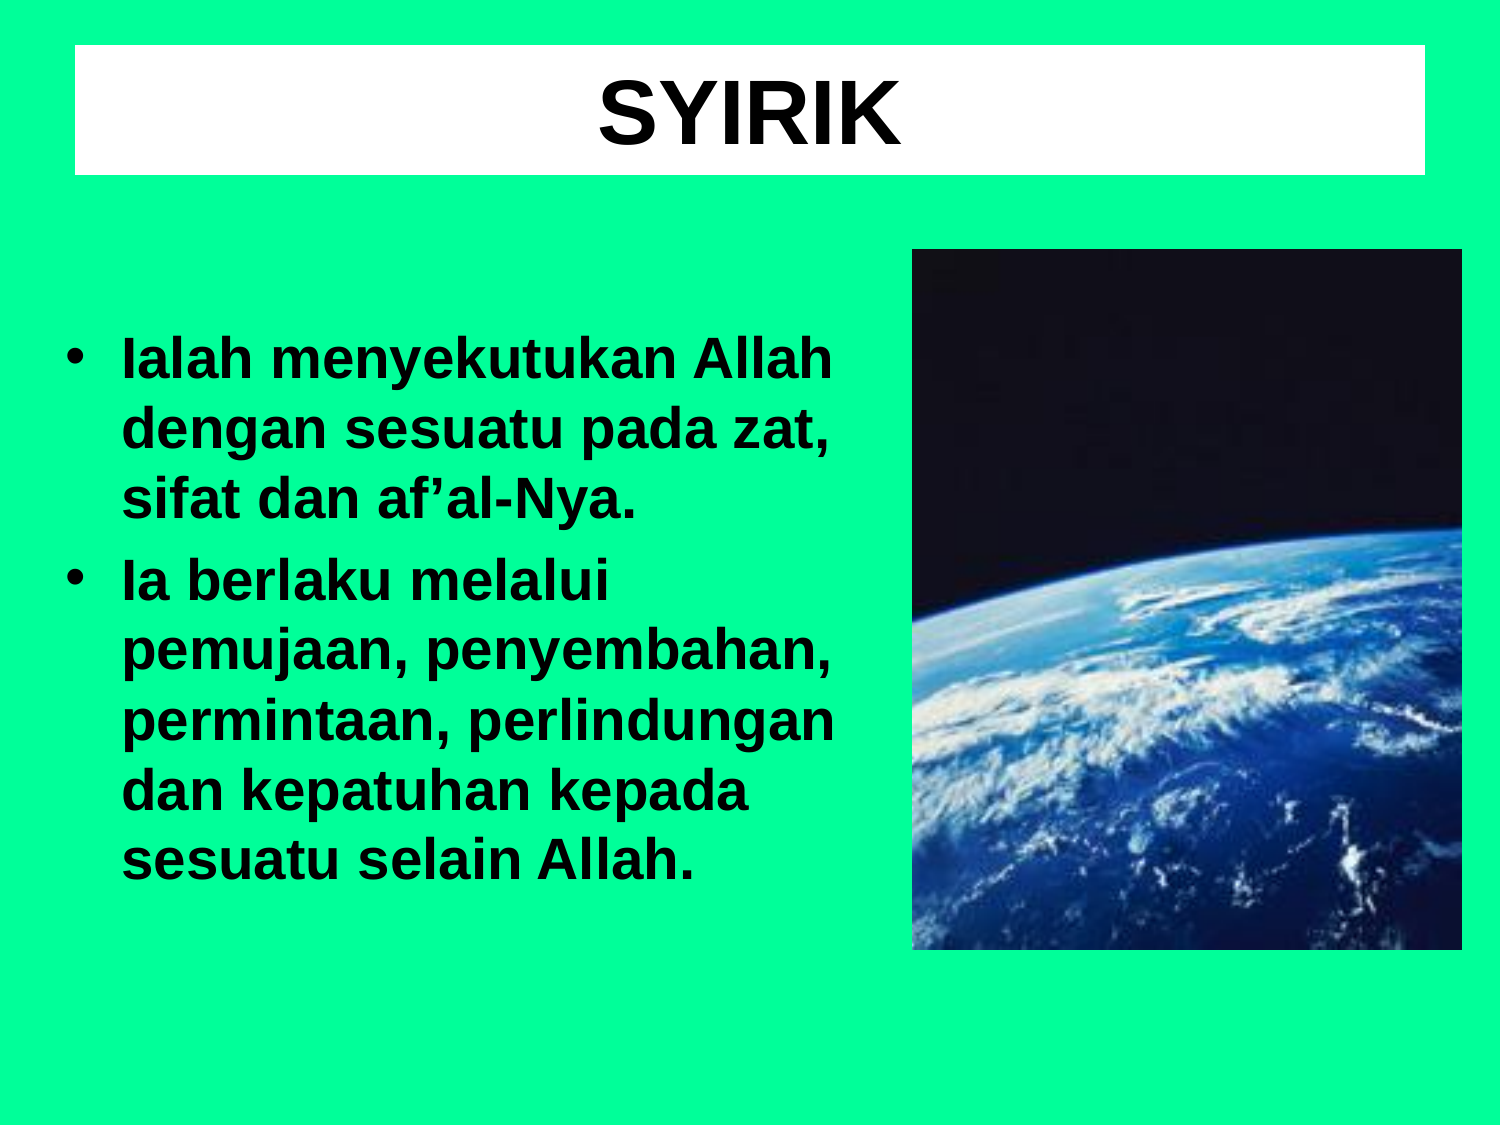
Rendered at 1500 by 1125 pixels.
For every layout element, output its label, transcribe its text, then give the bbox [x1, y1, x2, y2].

picture [912, 249, 1462, 951]
list Ialah menyekutukan Allah dengan sesuatu pada zat, sifat dan af’al-Nya. Ia berlaku melalui pemujaan, penyembahan, permintaan, perlindungan dan kepatuhan kepada sesuatu selain Allah. [50, 312, 863, 1055]
title SYIRIK [75, 45, 1425, 175]
